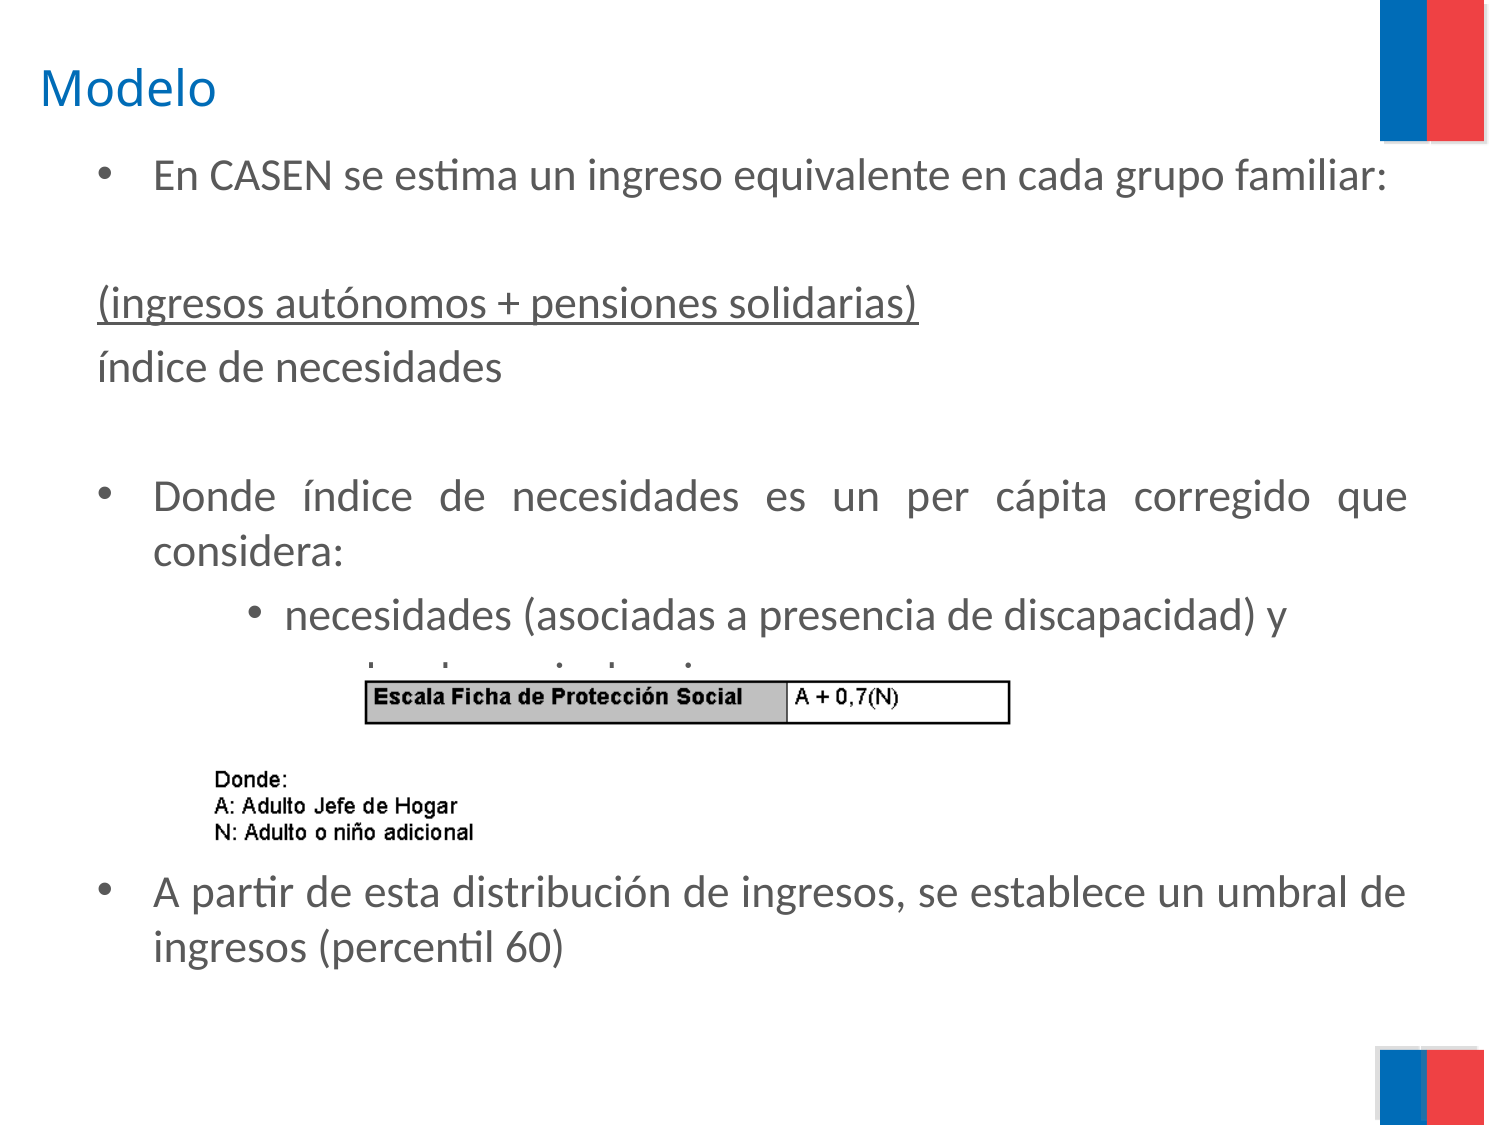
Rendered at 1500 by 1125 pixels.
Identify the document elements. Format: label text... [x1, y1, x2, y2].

list En CASEN se estima un ingreso equivalente en cada grupo familiar: (ingresos autónomos + pensiones solidarias) índice de necesidades Donde índice de necesidades es un per cápita corregido que considera: necesidades (asociadas a presencia de discapacidad) y escalas de equivalencias A partir de esta distribución de ingresos, se establece un umbral de ingresos (percentil 60) [81, 136, 1424, 1048]
picture [206, 668, 1029, 854]
title Modelo [24, 48, 1365, 126]
